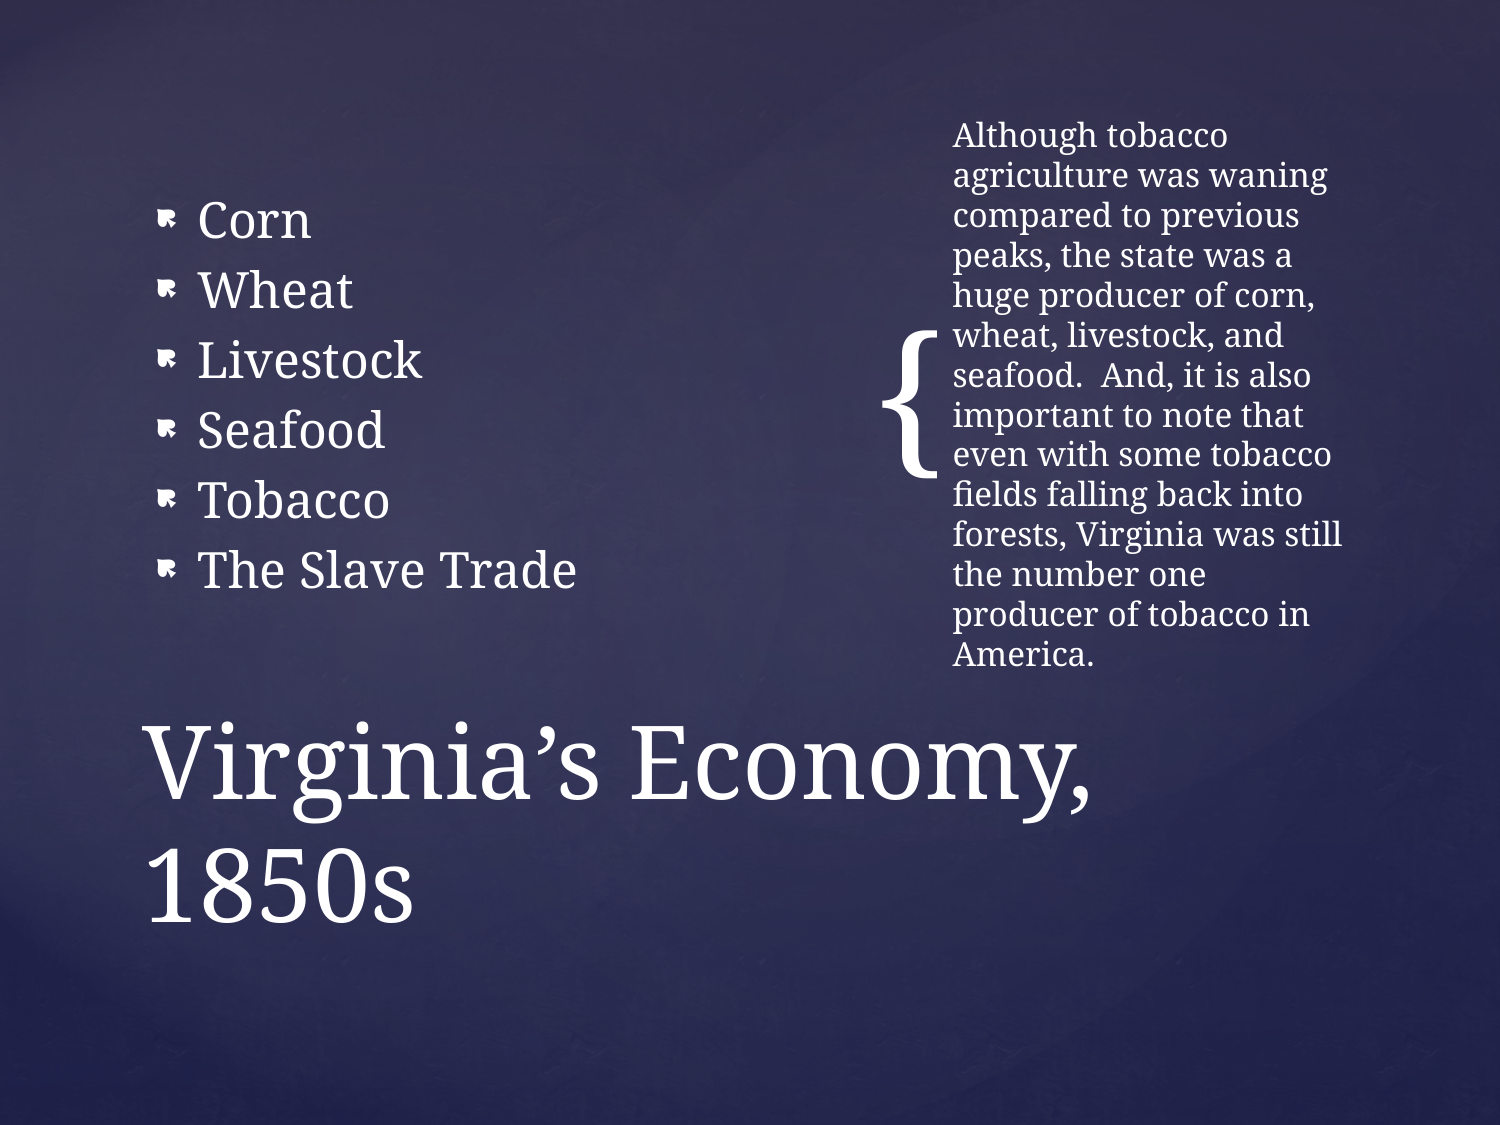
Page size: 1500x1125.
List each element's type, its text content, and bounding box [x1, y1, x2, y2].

list Corn Wheat Livestock Seafood Tobacco The Slave Trade [137, 112, 850, 675]
title Virginia’s Economy, 1850s [127, 800, 1365, 950]
list Although tobacco agriculture was waning compared to previous peaks, the state was a huge producer of corn, wheat, livestock, and seafood. And, it is also important to note that even with some tobacco fields falling back into forests, Virginia was still the number one producer of tobacco in America. [937, 112, 1363, 675]
